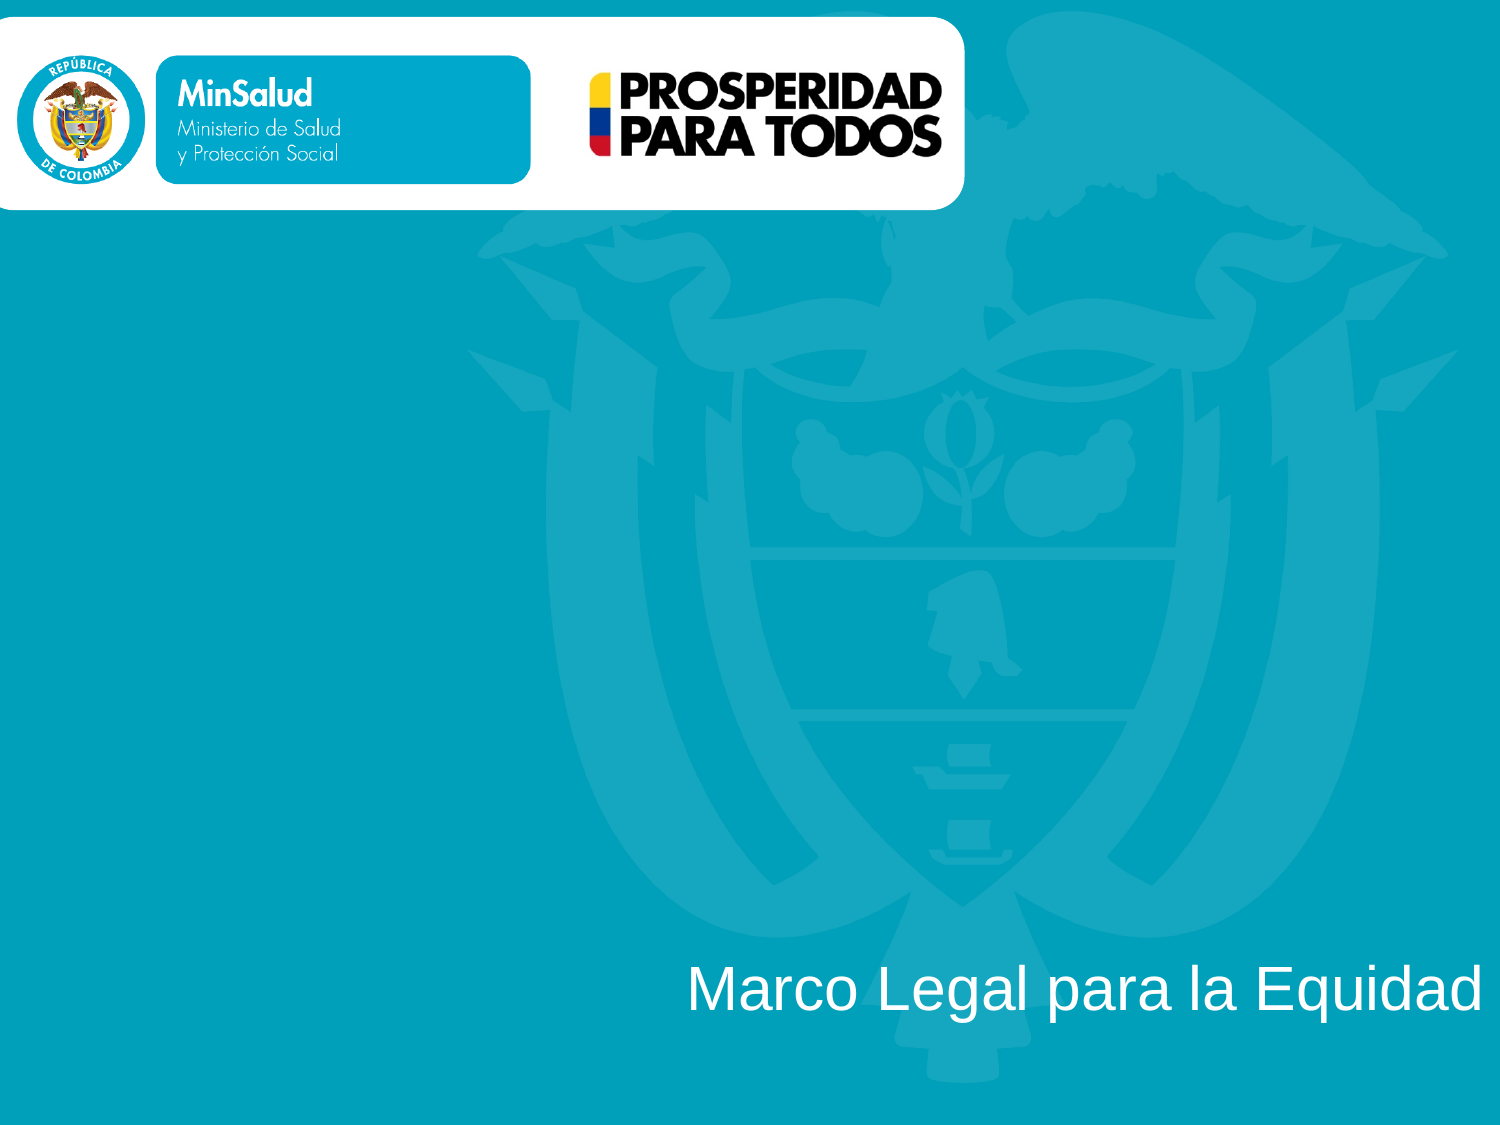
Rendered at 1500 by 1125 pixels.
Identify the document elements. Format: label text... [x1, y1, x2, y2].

picture [584, 66, 951, 161]
picture [466, 7, 1459, 940]
picture [11, 30, 539, 205]
subtitle Marco Legal para la Equidad [450, 940, 1500, 1125]
